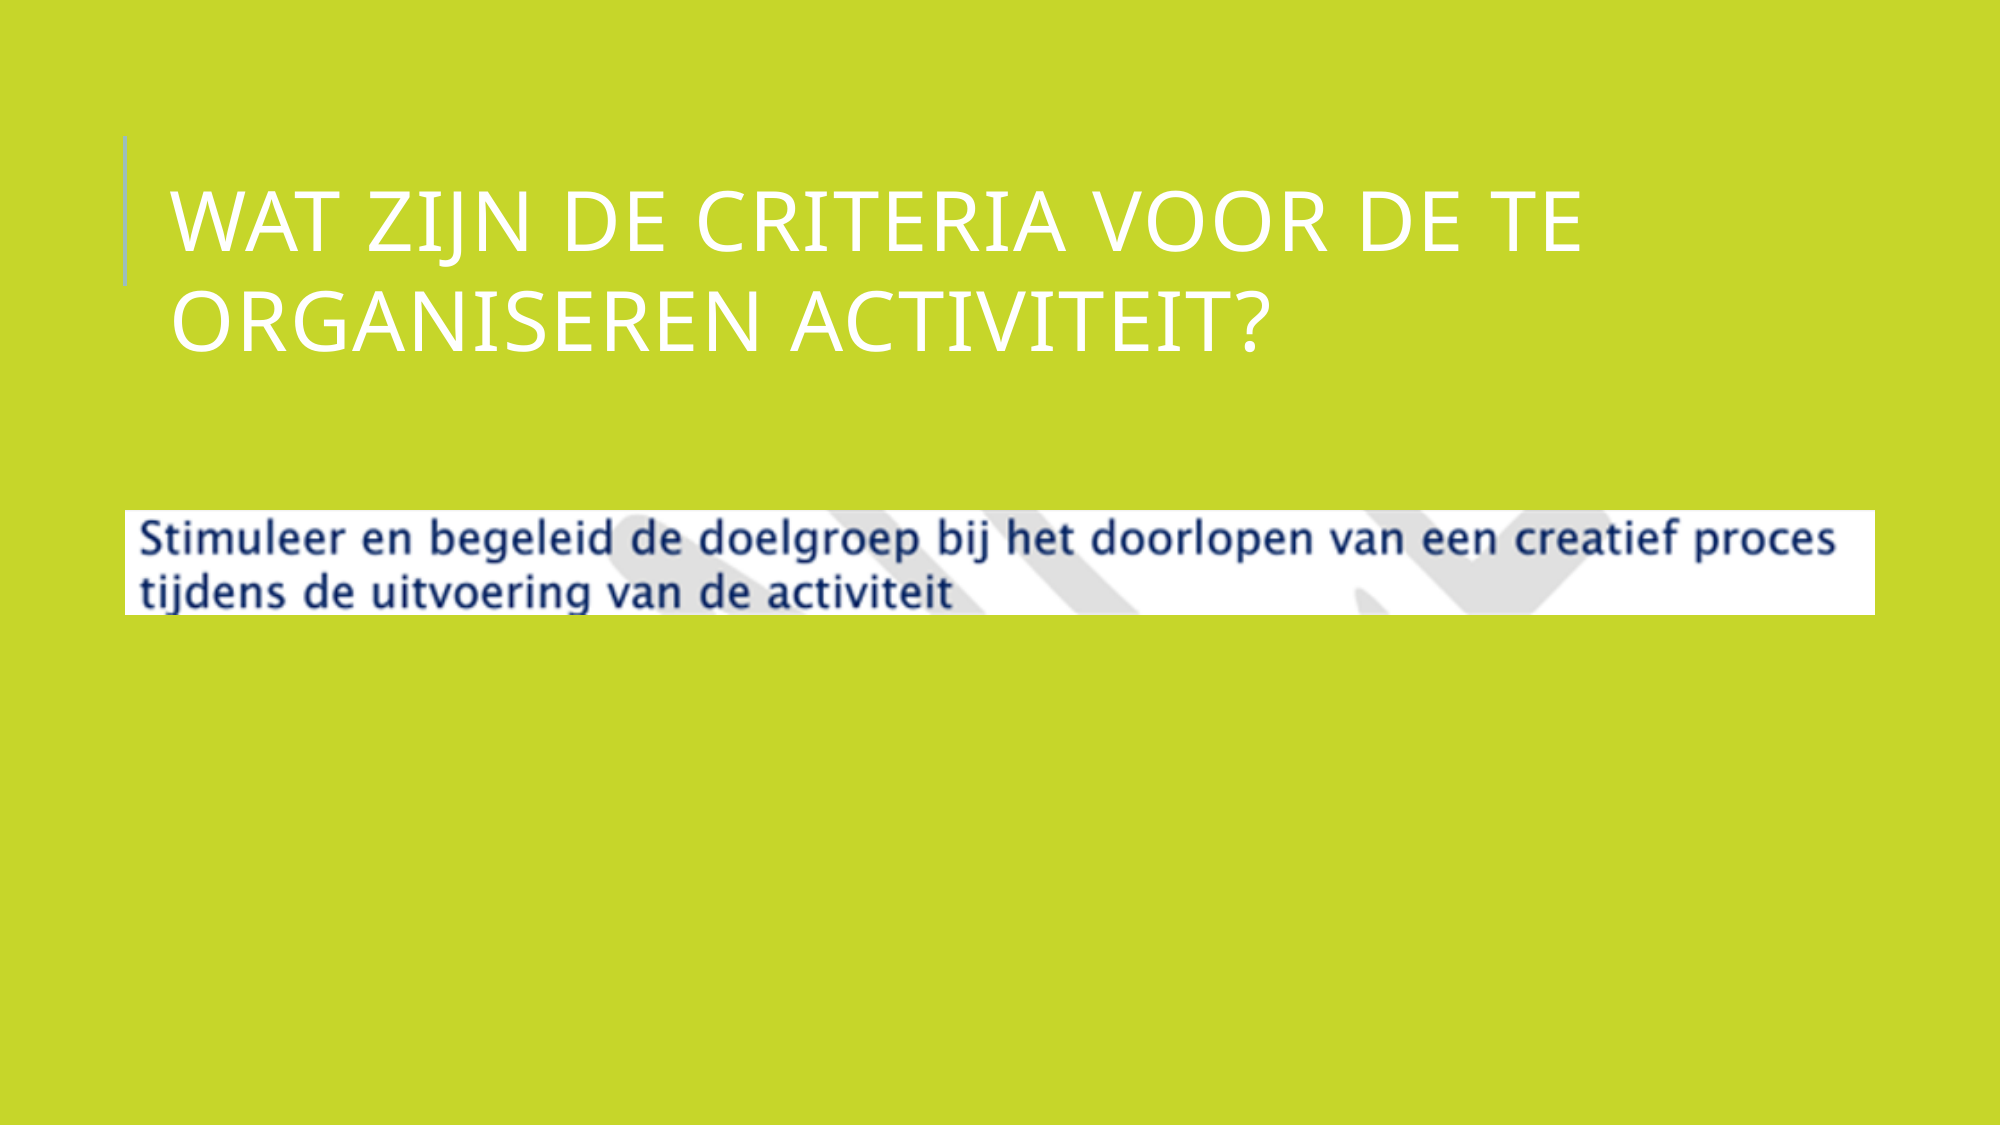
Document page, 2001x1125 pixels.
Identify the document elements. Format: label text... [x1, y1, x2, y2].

text_box Wat zijn de criteria voor de te organiseren activiteit? [154, 160, 1922, 376]
picture [124, 510, 1875, 615]
